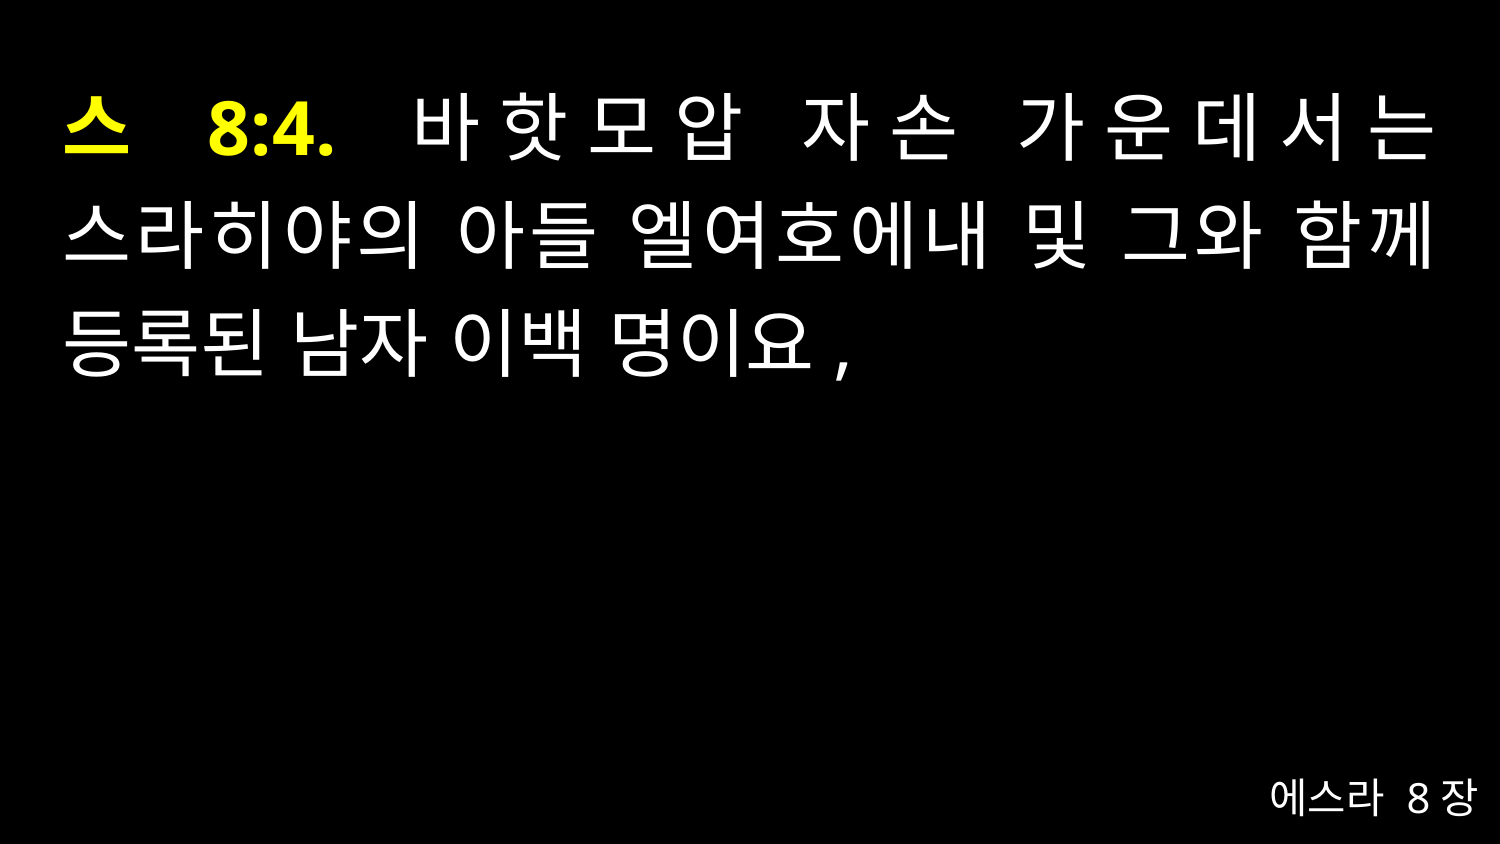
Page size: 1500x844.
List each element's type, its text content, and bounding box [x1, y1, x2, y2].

subtitle 에스라 8장 [916, 770, 1500, 844]
title 스 8:4. 바핫모압 자손 가운데서는 스라히야의 아들 엘여호에내 및 그와 함께 등록된 남자 이백 명이요, [0, 0, 1500, 844]
